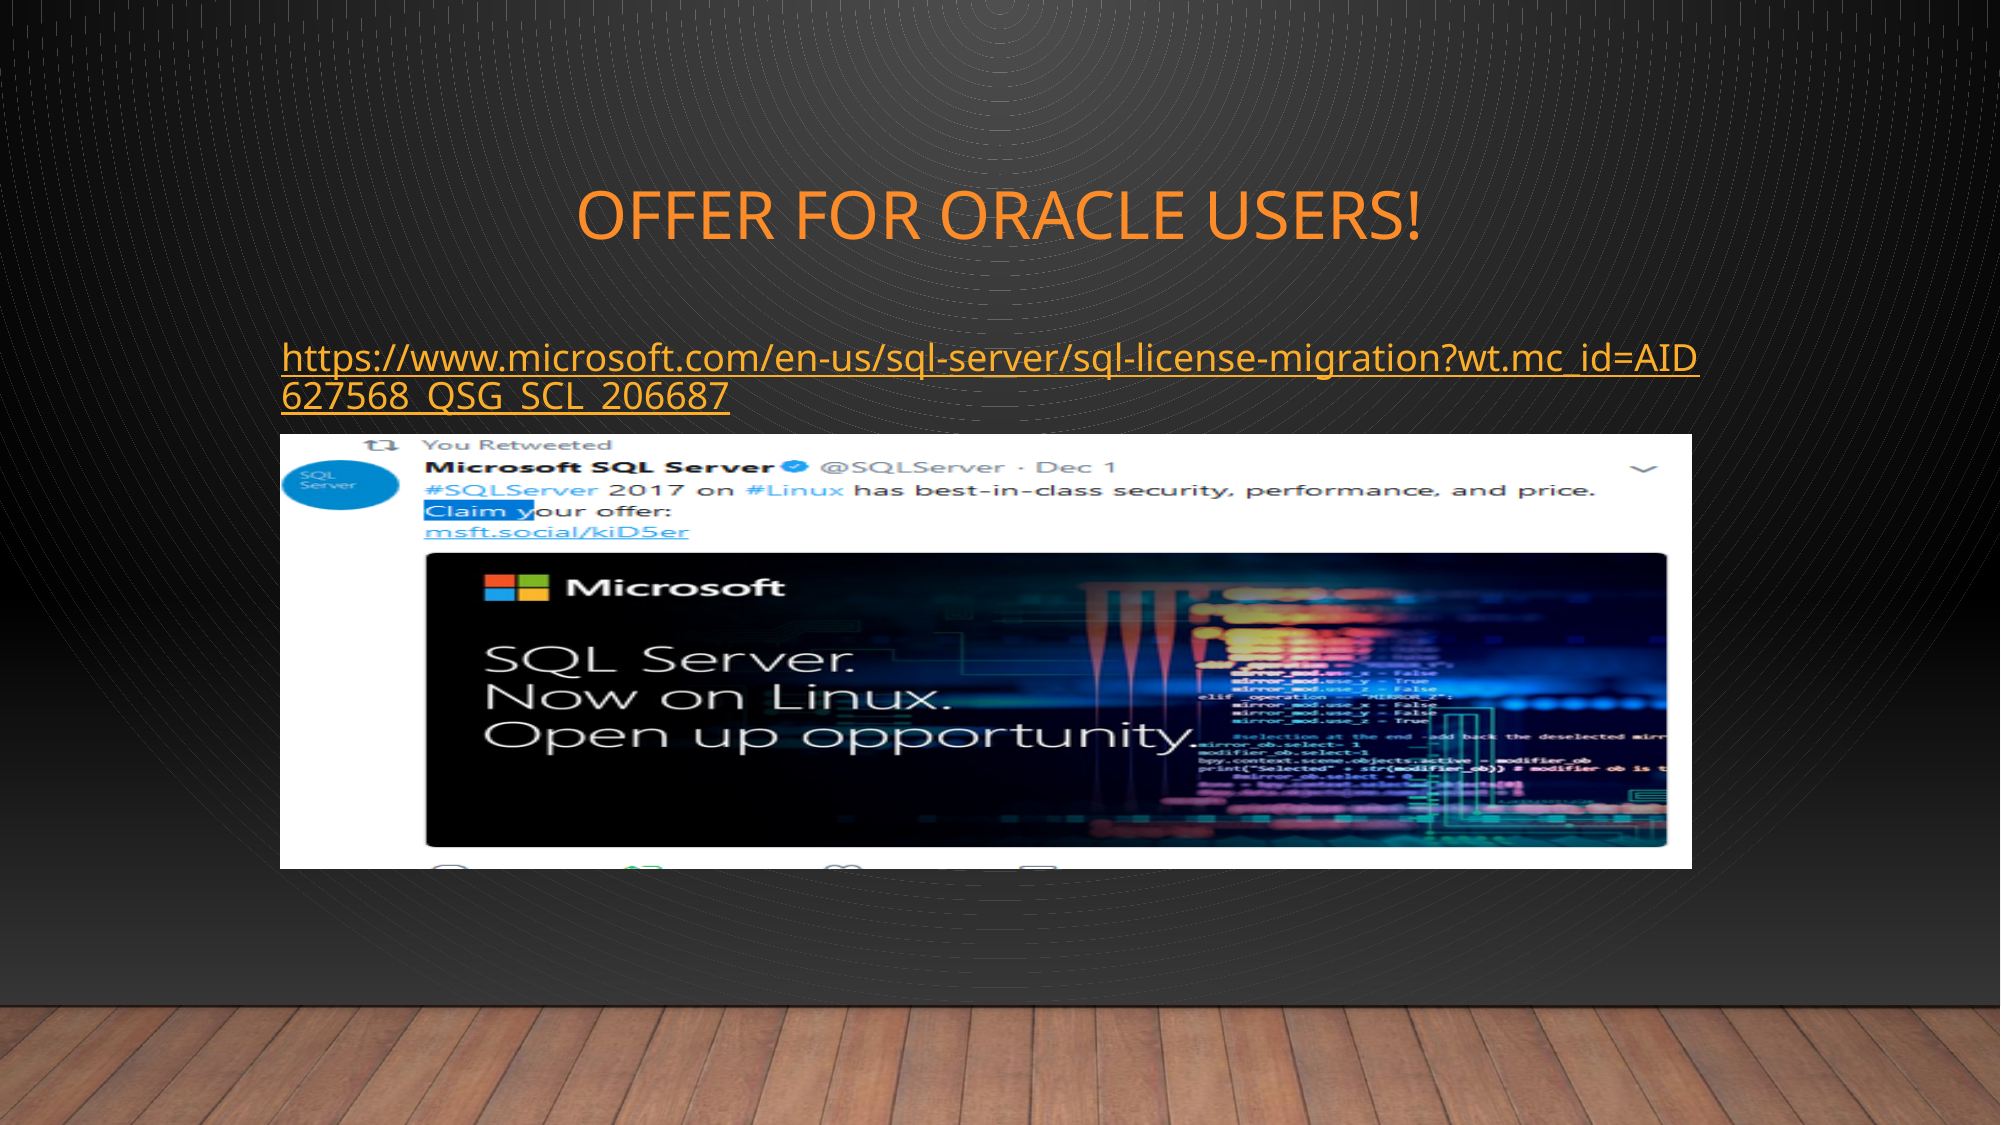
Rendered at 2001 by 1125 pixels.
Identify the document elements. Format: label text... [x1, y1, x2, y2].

picture [0, 1005, 2000, 1125]
title OFFER FOR ORACLE USERS! [238, 131, 1763, 305]
picture [280, 434, 1692, 869]
text_box https://www.microsoft.com/en-us/sql-server/sql-license-migration?wt.mc_id=AID627568_QSG_SCL_206687 [266, 326, 1720, 483]
